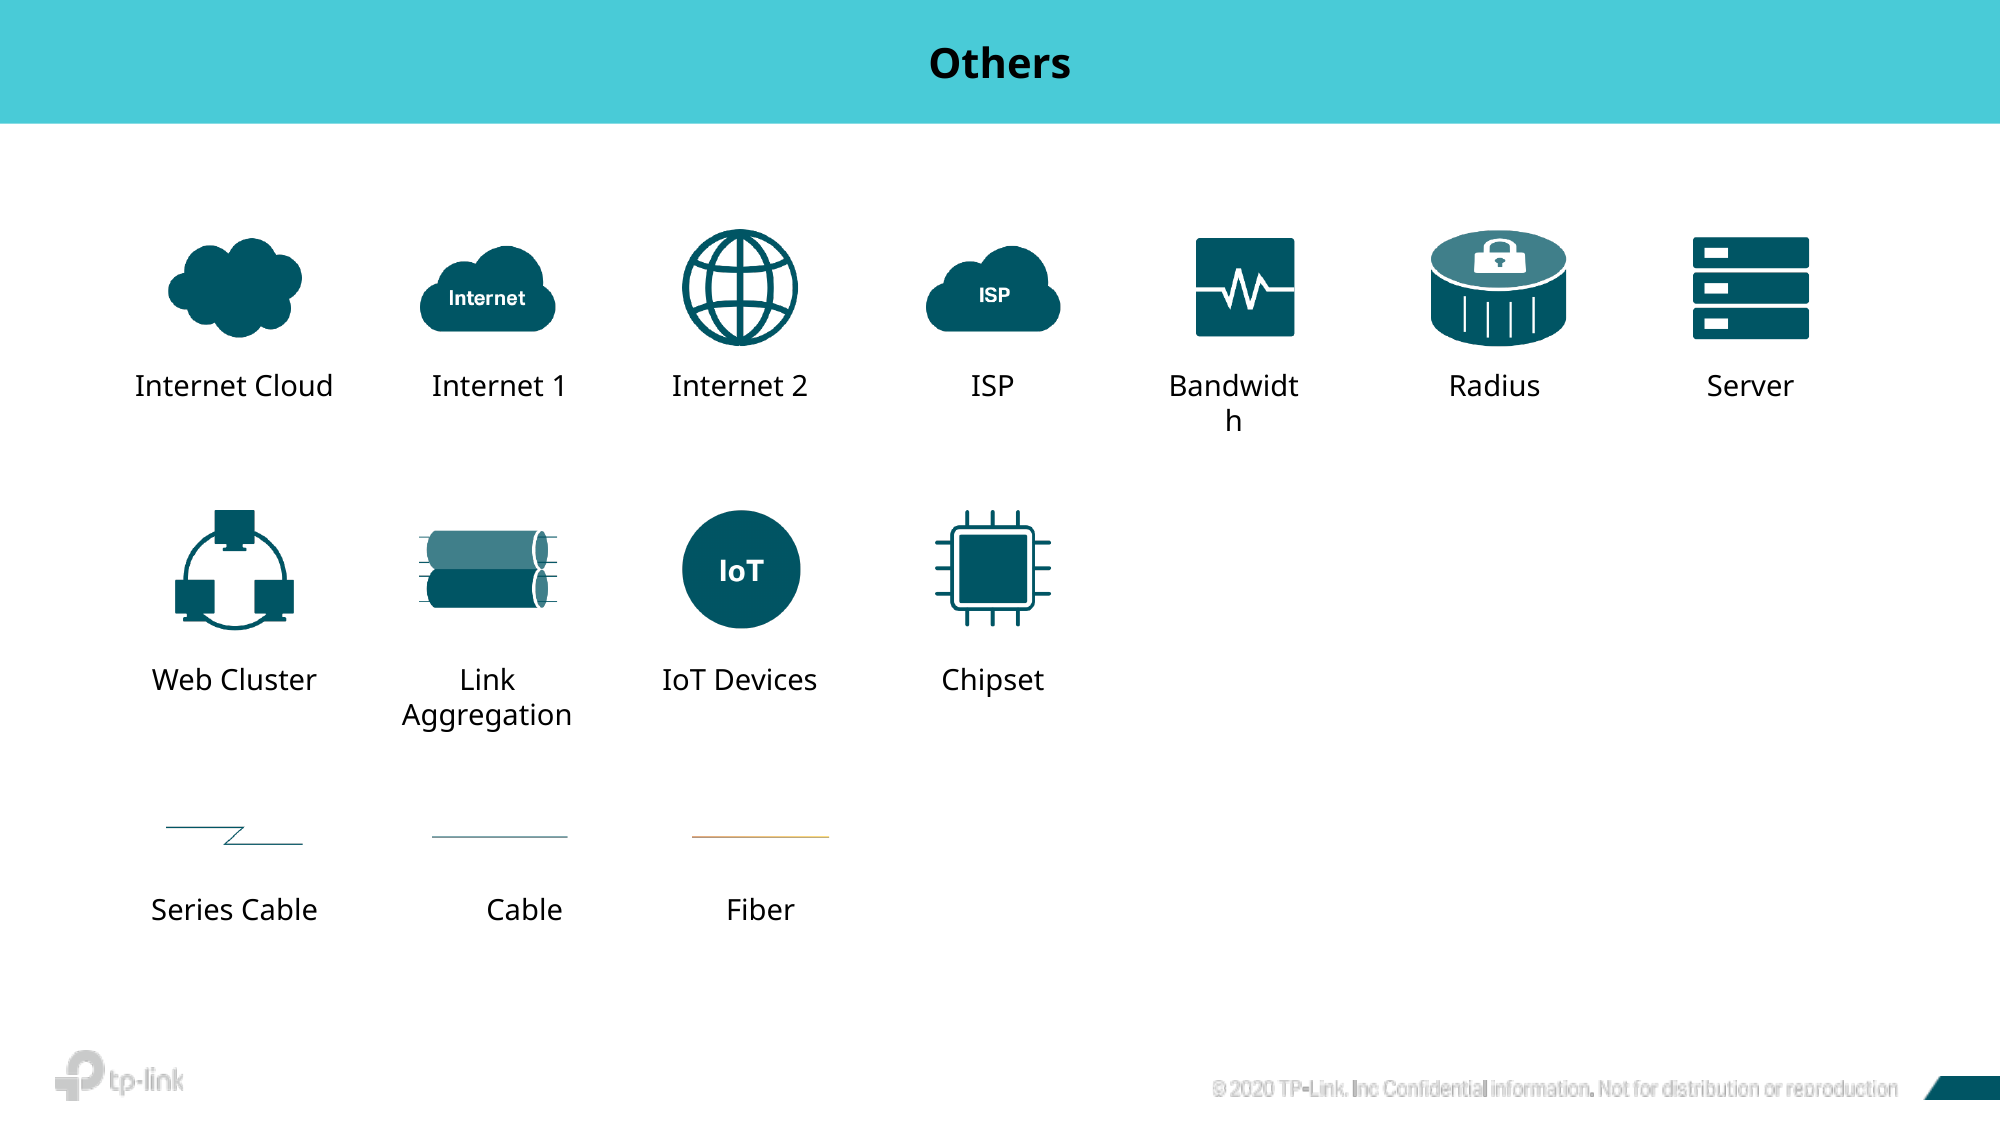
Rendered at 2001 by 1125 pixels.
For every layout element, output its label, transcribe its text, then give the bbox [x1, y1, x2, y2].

picture [413, 494, 562, 643]
picture [918, 494, 1067, 643]
picture [1171, 213, 1320, 362]
picture [160, 213, 309, 362]
text_box Radius [1372, 360, 1618, 411]
text_box IoT Devices [617, 653, 863, 704]
picture [160, 494, 309, 643]
text_box Internet 2 [654, 360, 826, 411]
picture [1677, 213, 1825, 362]
picture [919, 213, 1067, 362]
text_box Others [913, 29, 1087, 94]
text_box Internet Cloud [95, 360, 375, 411]
text_box Server [1665, 360, 1837, 411]
text_box ISP [907, 360, 1079, 411]
text_box Bandwidth [1148, 360, 1320, 446]
picture [686, 762, 835, 910]
slide_number [1873, 1058, 1992, 1119]
picture [1424, 213, 1573, 362]
text_box Series Cable [93, 883, 376, 934]
picture [413, 213, 562, 362]
picture [666, 213, 814, 362]
text_box Internet 1 [414, 360, 586, 411]
picture [666, 494, 817, 645]
text_box Fiber [675, 883, 847, 934]
text_box Cable [383, 883, 666, 934]
picture [426, 762, 574, 910]
picture [160, 762, 309, 910]
text_box Web Cluster [127, 653, 342, 704]
text_box [0, 0, 2000, 125]
text_box Link Aggregation [365, 653, 610, 739]
text_box Chipset [907, 653, 1079, 704]
